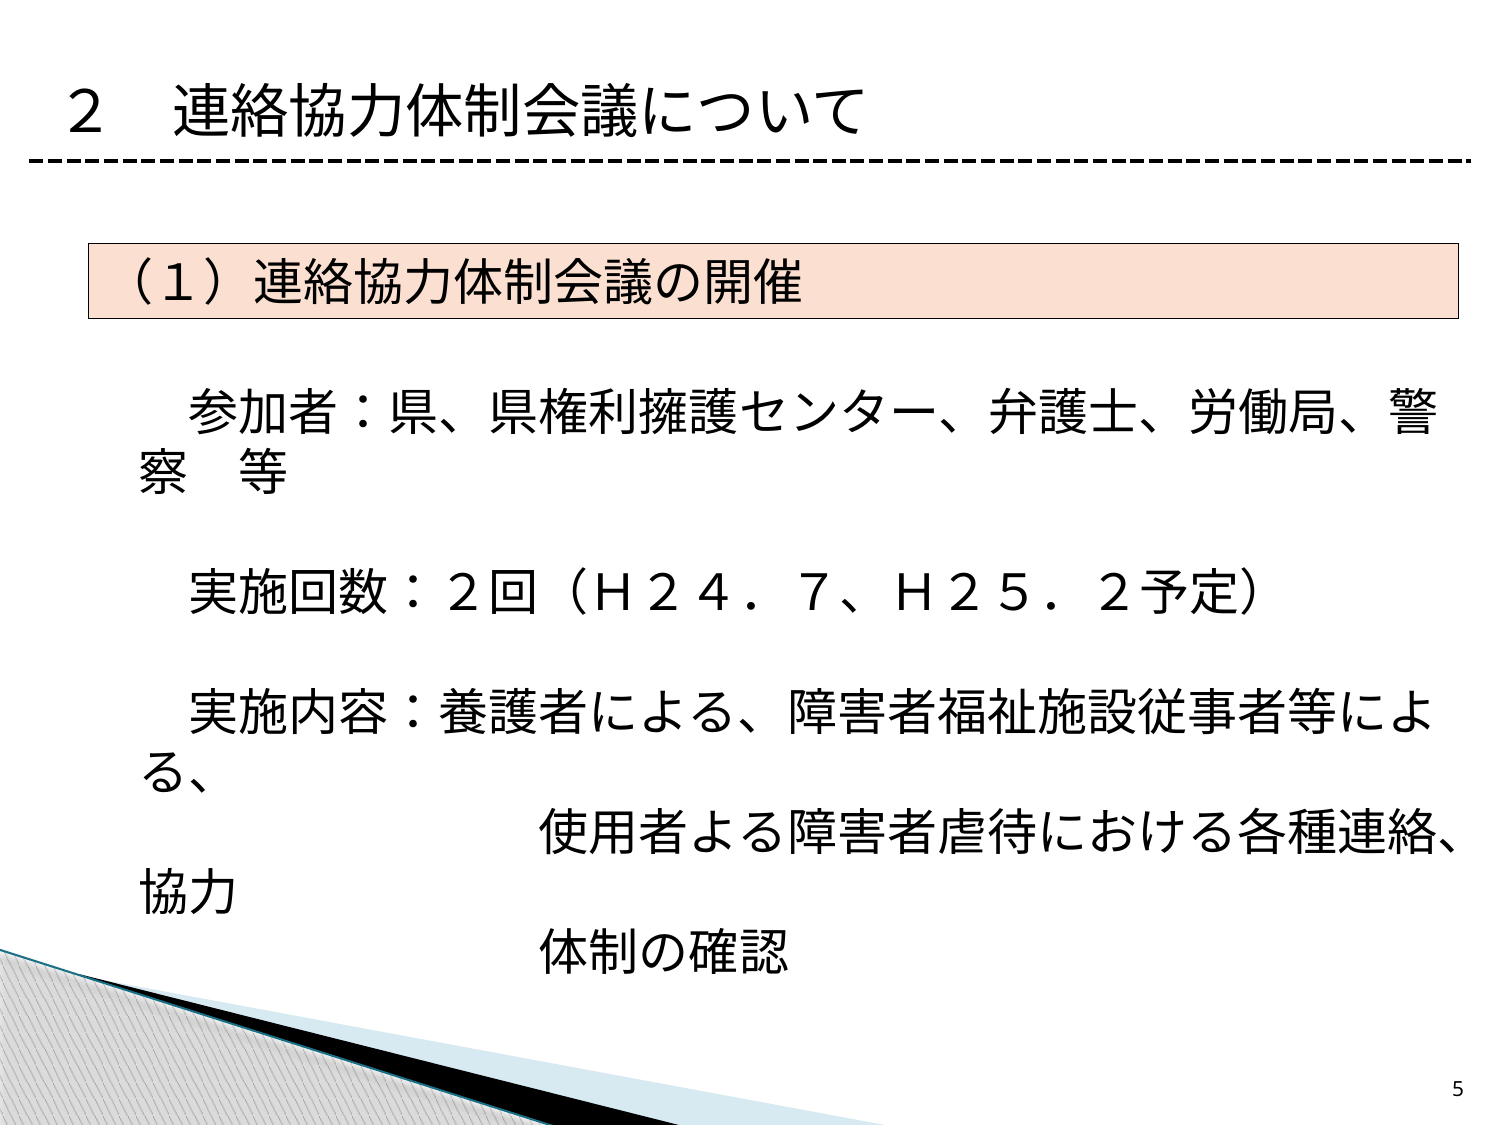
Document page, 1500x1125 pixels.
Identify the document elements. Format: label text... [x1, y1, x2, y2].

slide_number 5 [1418, 1051, 1479, 1112]
text_box （１）連絡協力体制会議の開催 [88, 243, 1459, 319]
text_box ２ 連絡協力体制会議について [41, 66, 1400, 152]
text_box 参加者：県、県権利擁護センター、弁護士、労働局、警察 等 実施回数：２回（Ｈ２４．７、Ｈ２５．２予定） 実施内容：養護者による、障害者福祉施設従事者等による、 使用者よる障害者虐待における各種連絡、協力 体制の確認 [123, 373, 1459, 989]
